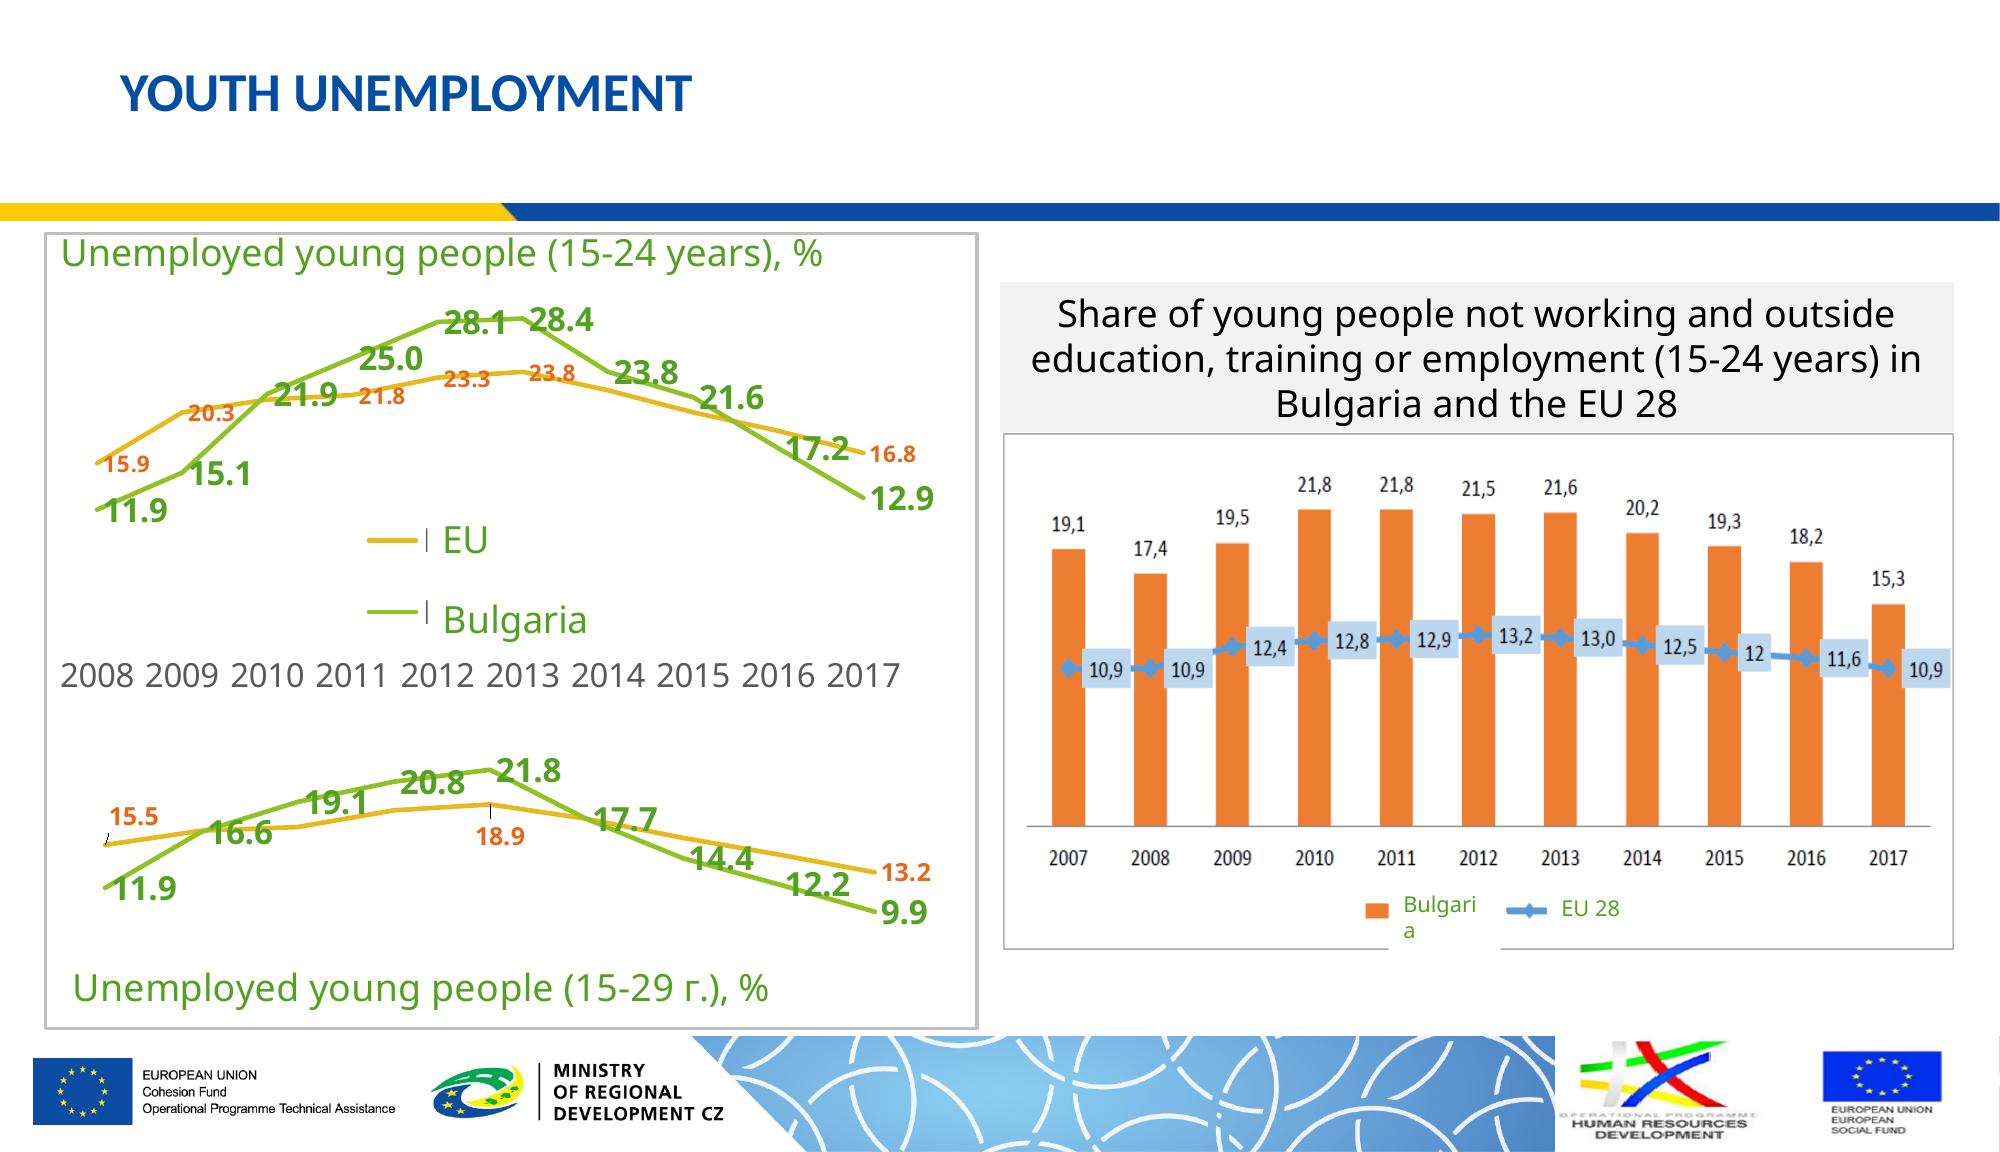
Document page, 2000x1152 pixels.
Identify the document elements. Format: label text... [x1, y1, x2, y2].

chart [33, 277, 947, 1046]
picture [999, 432, 1955, 953]
text_box Unemployed young people (15-24 years), % [45, 221, 983, 282]
text_box Share of young people not working and outside education, training or employment (15-24 years) in Bulgaria and the EU 28 [999, 282, 1954, 432]
picture [0, 203, 2000, 221]
text_box [45, 233, 977, 1029]
picture [0, 1036, 2000, 1152]
title YOUTH UNEMPLOYMENT [99, 46, 1900, 198]
